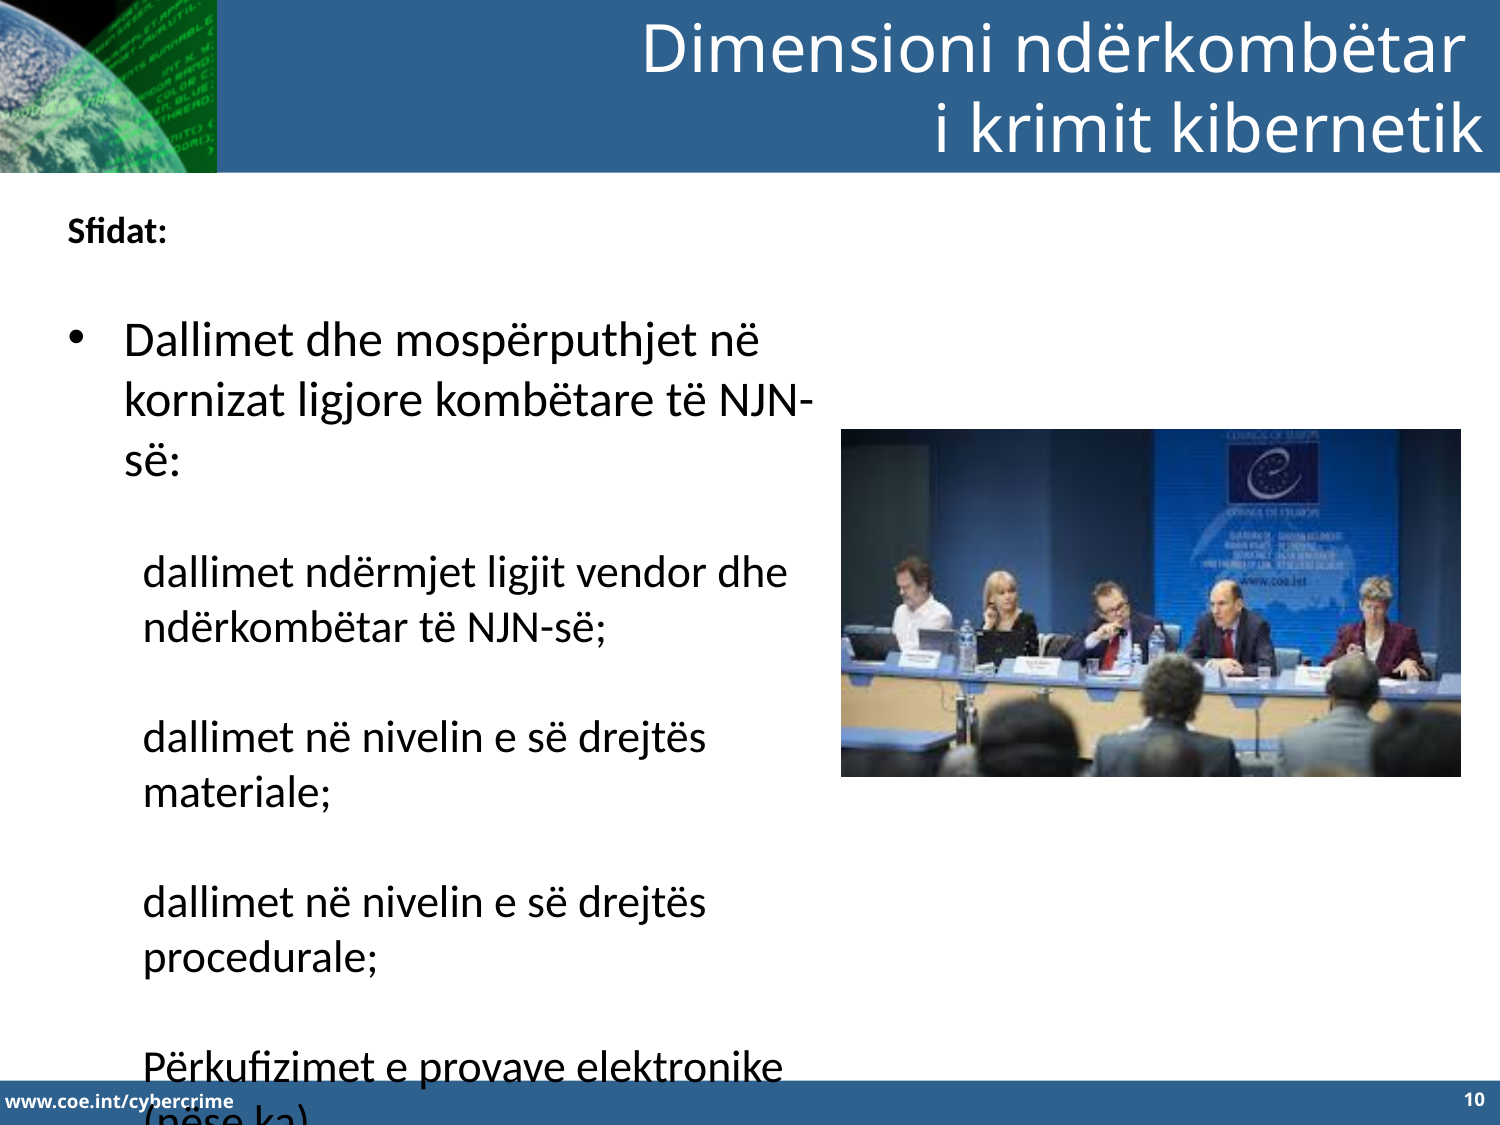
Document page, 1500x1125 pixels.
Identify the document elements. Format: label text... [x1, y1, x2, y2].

text_box Sfidat: Dallimet dhe mospërputhjet në kornizat ligjore kombëtare të NJN-së: dallimet ndërmjet ligjit vendor dhe ndërkombëtar të NJN-së; dallimet në nivelin e së drejtës materiale; dallimet në nivelin e së drejtës procedurale; Përkufizimet e provave elektronike (nëse ka). [52, 199, 842, 1125]
picture [841, 429, 1461, 777]
picture [0, 1, 217, 173]
text_box Dimensioni ndërkombëtar i krimit kibernetik [329, 9, 1500, 162]
slide_number 10 [1149, 1079, 1500, 1125]
